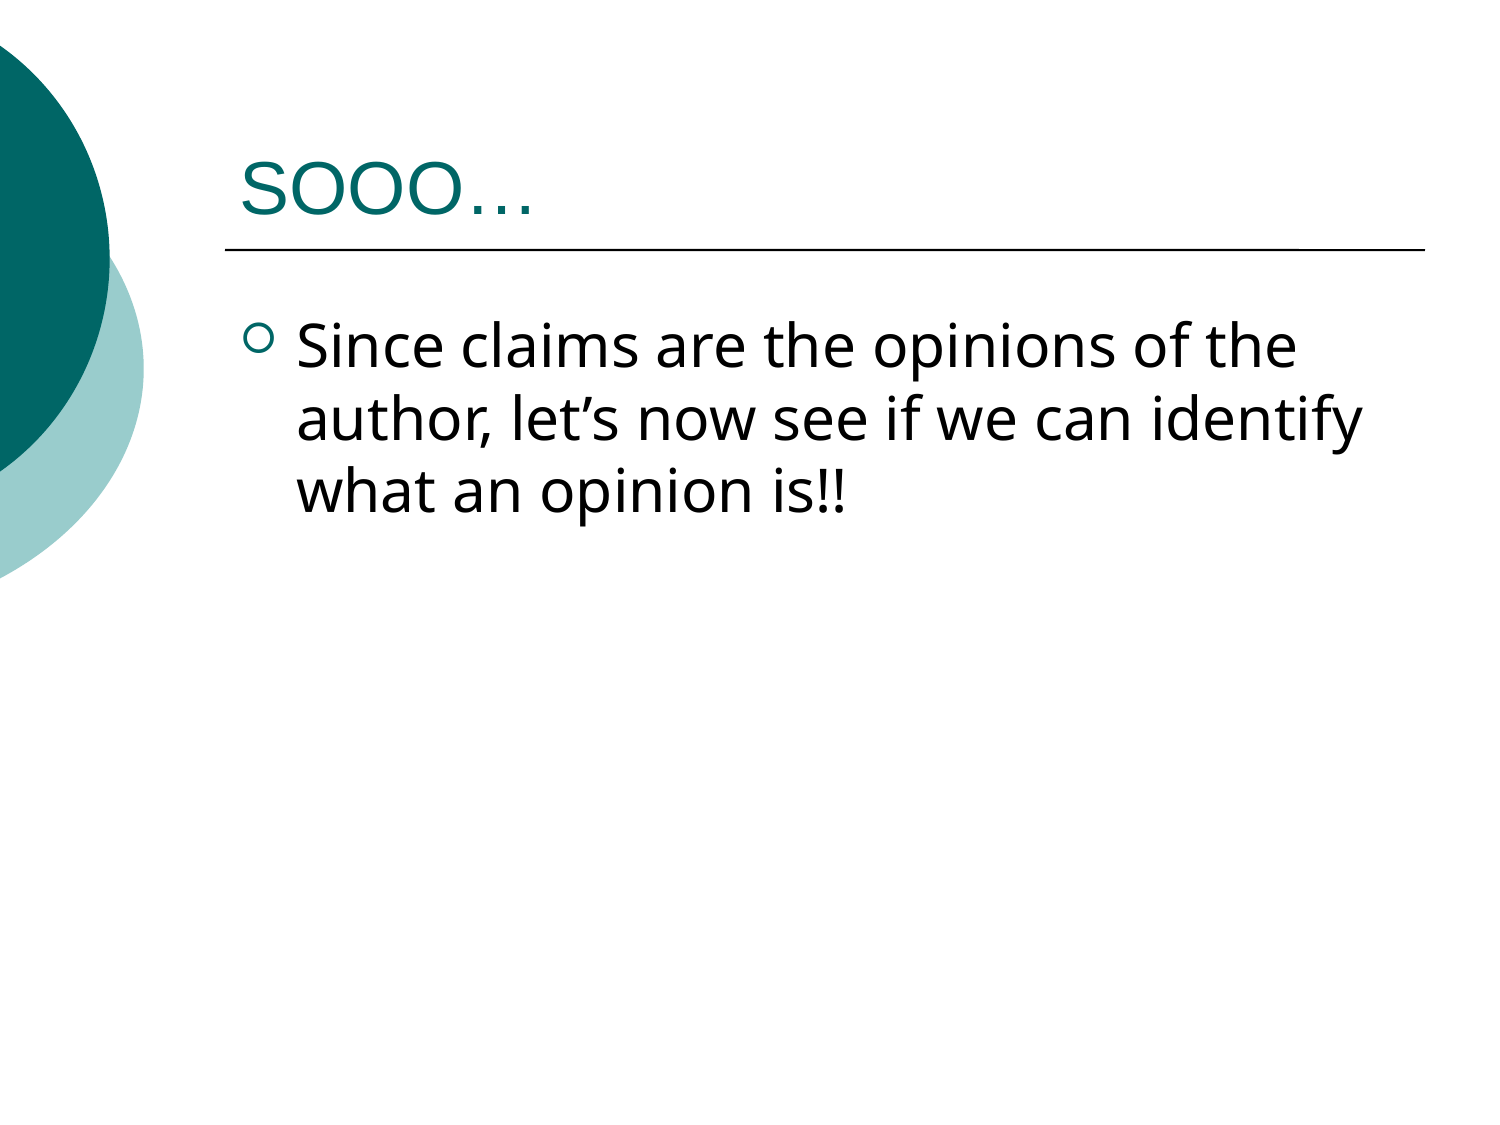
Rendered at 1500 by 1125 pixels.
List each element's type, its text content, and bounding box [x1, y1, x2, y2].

list Since claims are the opinions of the author, let’s now see if we can identify what an opinion is!! [224, 299, 1425, 975]
title SOOO… [224, 49, 1425, 238]
